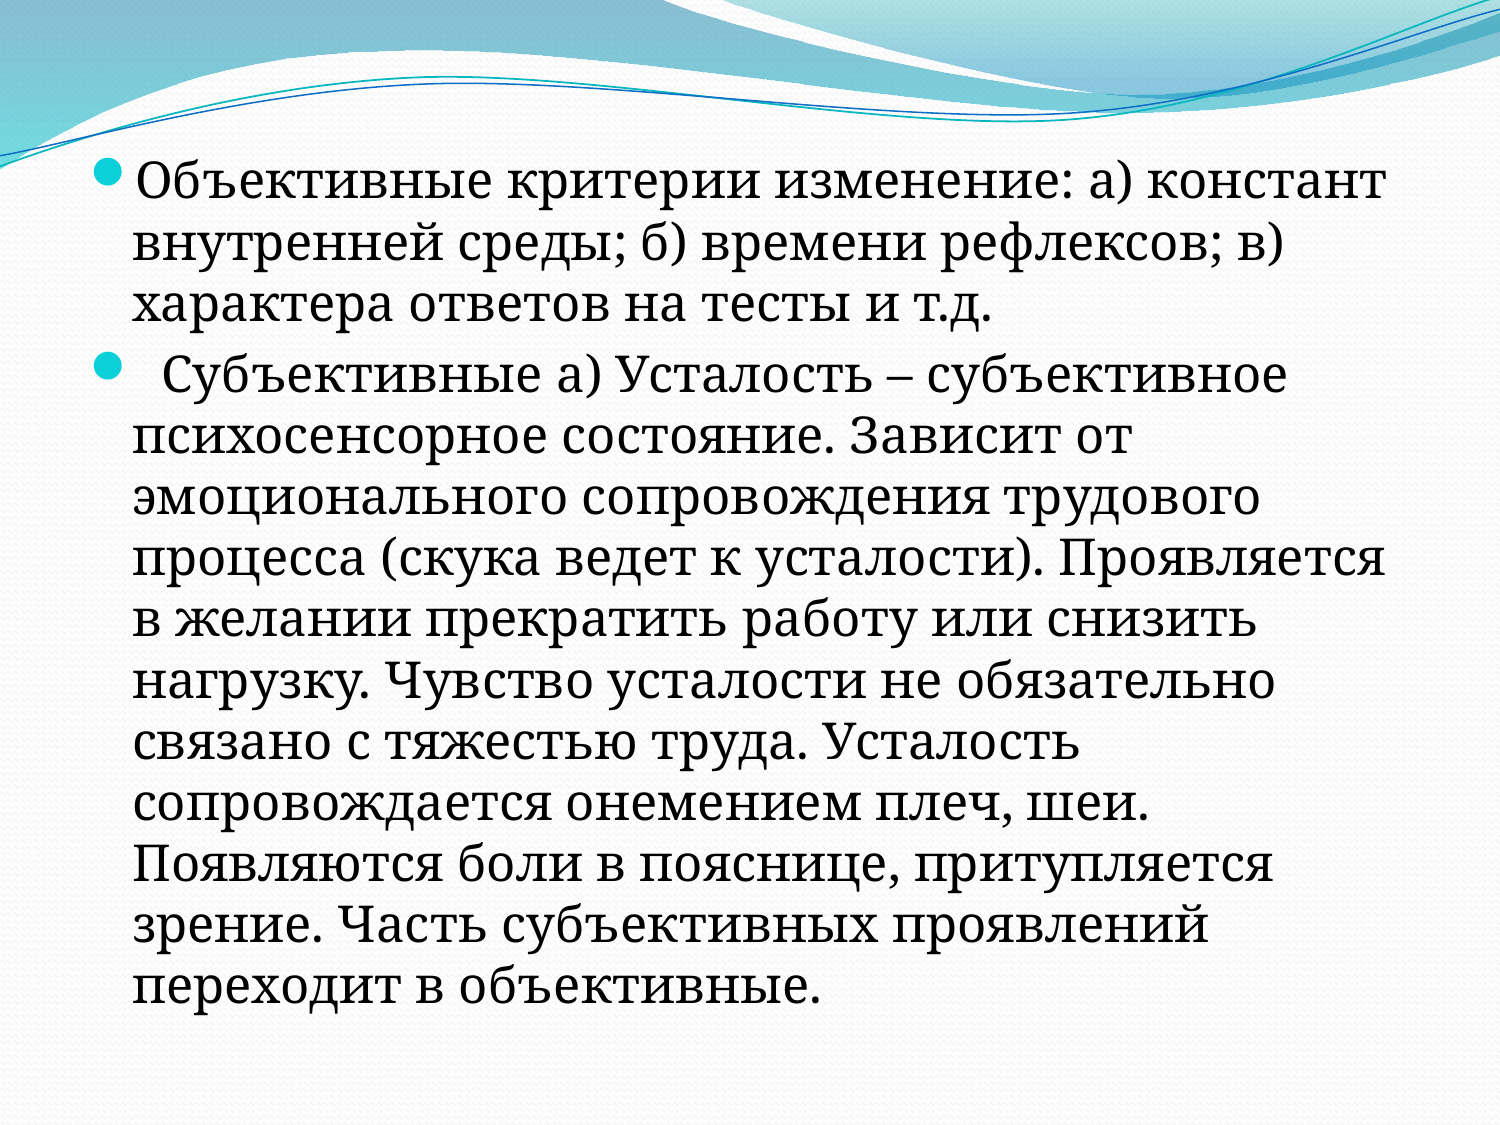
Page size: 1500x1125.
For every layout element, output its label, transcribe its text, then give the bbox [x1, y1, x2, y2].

title [75, 115, 1425, 140]
list Объективные критерии изменение: а) констант внутренней среды; б) времени рефлексов; в) характера ответов на тесты и т.д. Субъективные а) Усталость – субъективное психосенсорное состояние. Зависит от эмоционального сопровождения трудового процесса (скука ведет к усталости). Проявляется в желании прекратить работу или снизить нагрузку. Чувство усталости не обязательно связано с тяжестью труда. Усталость сопровождается онемением плеч, шеи. Появляются боли в пояснице, притупляется зрение. Часть субъективных проявлений переходит в объективные. [75, 140, 1425, 1038]
